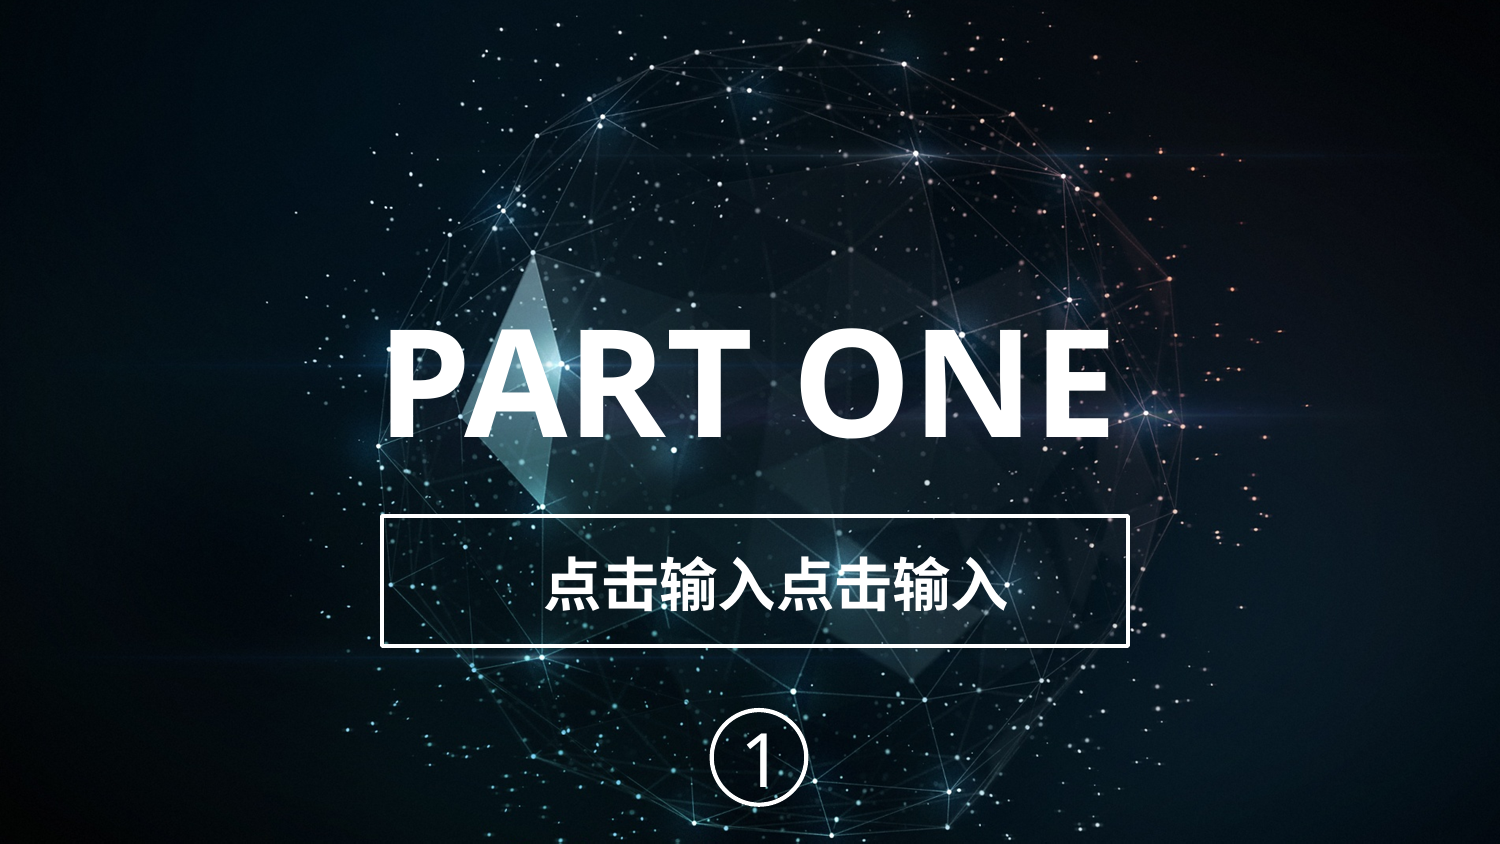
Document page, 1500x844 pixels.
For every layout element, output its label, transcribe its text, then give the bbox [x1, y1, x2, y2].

text_box [381, 516, 1129, 647]
text_box 点击输入点击输入 [528, 540, 1025, 696]
text_box PART ONE [363, 280, 1134, 475]
picture [0, 0, 1500, 844]
text_box 1 [711, 710, 807, 805]
